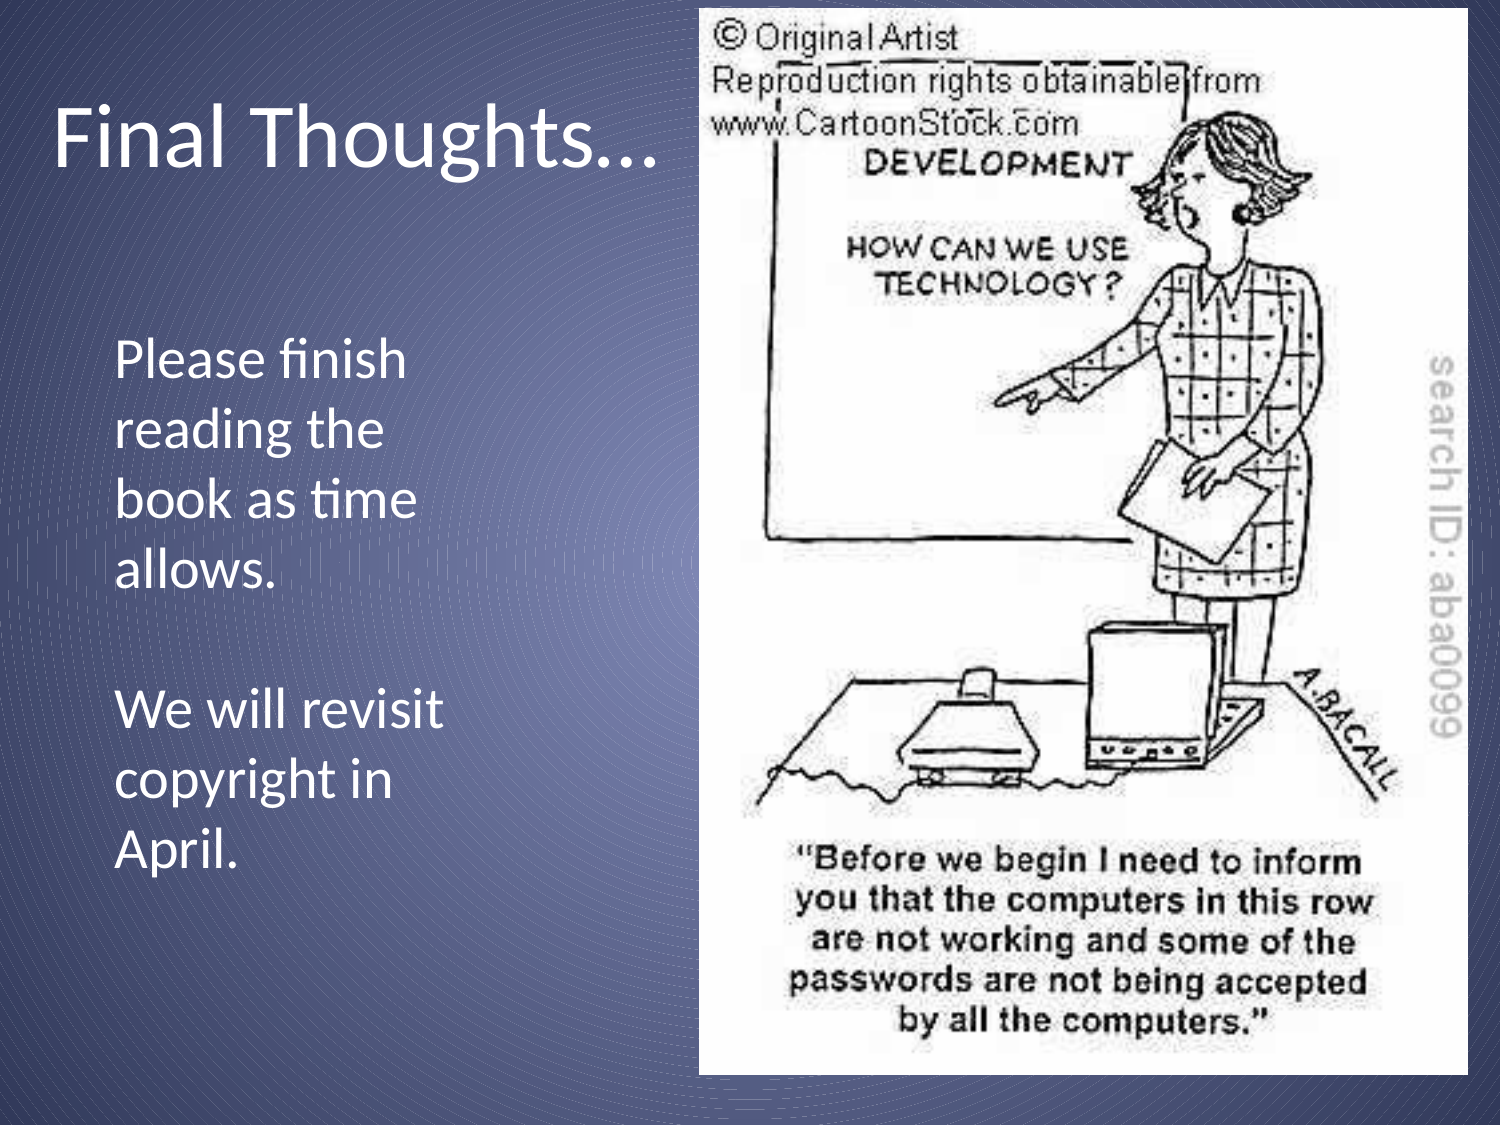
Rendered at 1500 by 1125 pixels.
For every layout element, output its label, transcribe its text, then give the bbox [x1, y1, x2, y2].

title Final Thoughts… [0, 37, 694, 225]
picture [699, 8, 1469, 1076]
text_box Please finish reading the book as time allows. We will revisit copyright in April. [99, 312, 500, 933]
